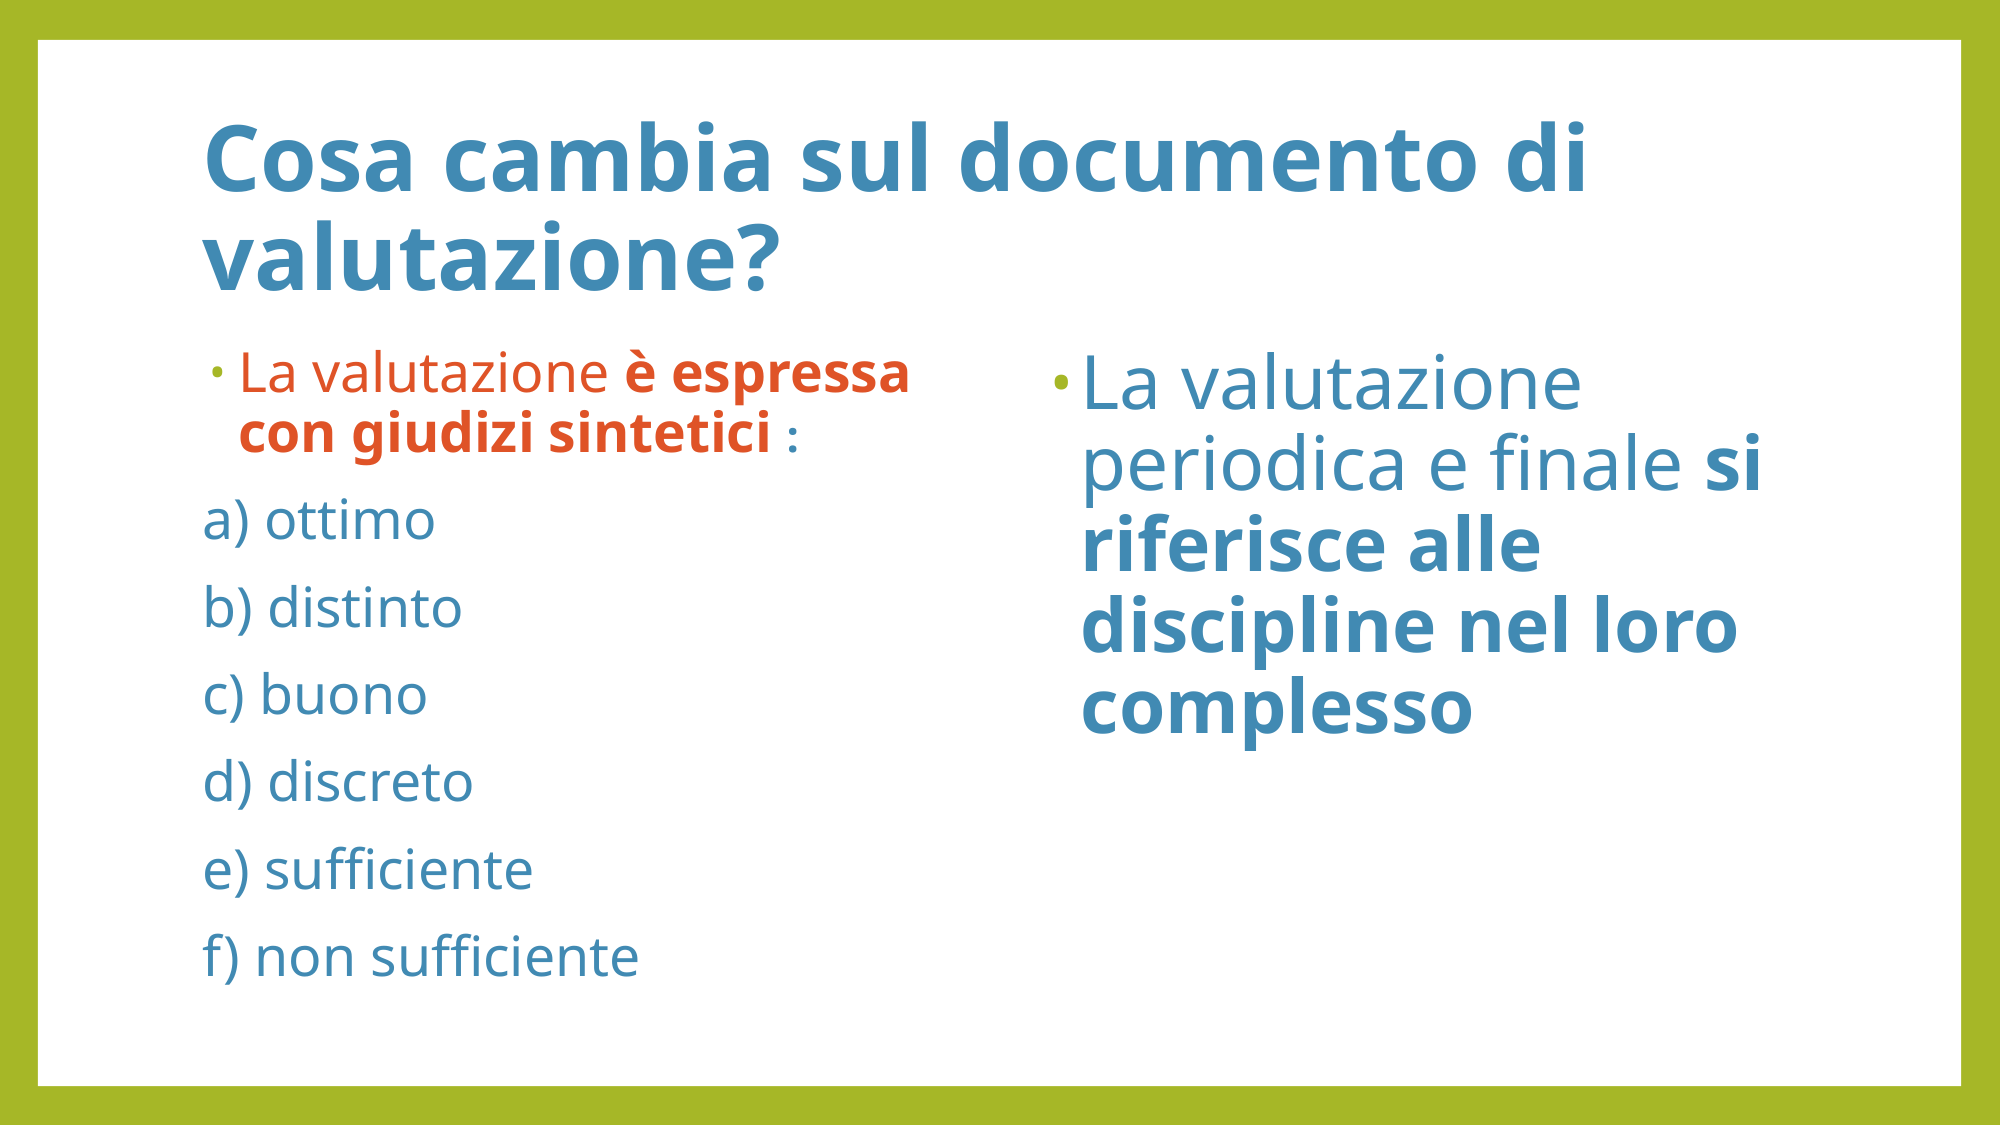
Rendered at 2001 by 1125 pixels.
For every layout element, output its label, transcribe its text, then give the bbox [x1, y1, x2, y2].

title Cosa cambia sul documento di valutazione? [187, 99, 1808, 323]
list La valutazione periodica e finale si riferisce alle discipline nel loro complesso [1028, 337, 1809, 998]
list La valutazione è espressa con giudizi sintetici : a) ottimo b) distinto c) buono d) discreto e) sufficiente f) non sufficiente [187, 337, 968, 998]
